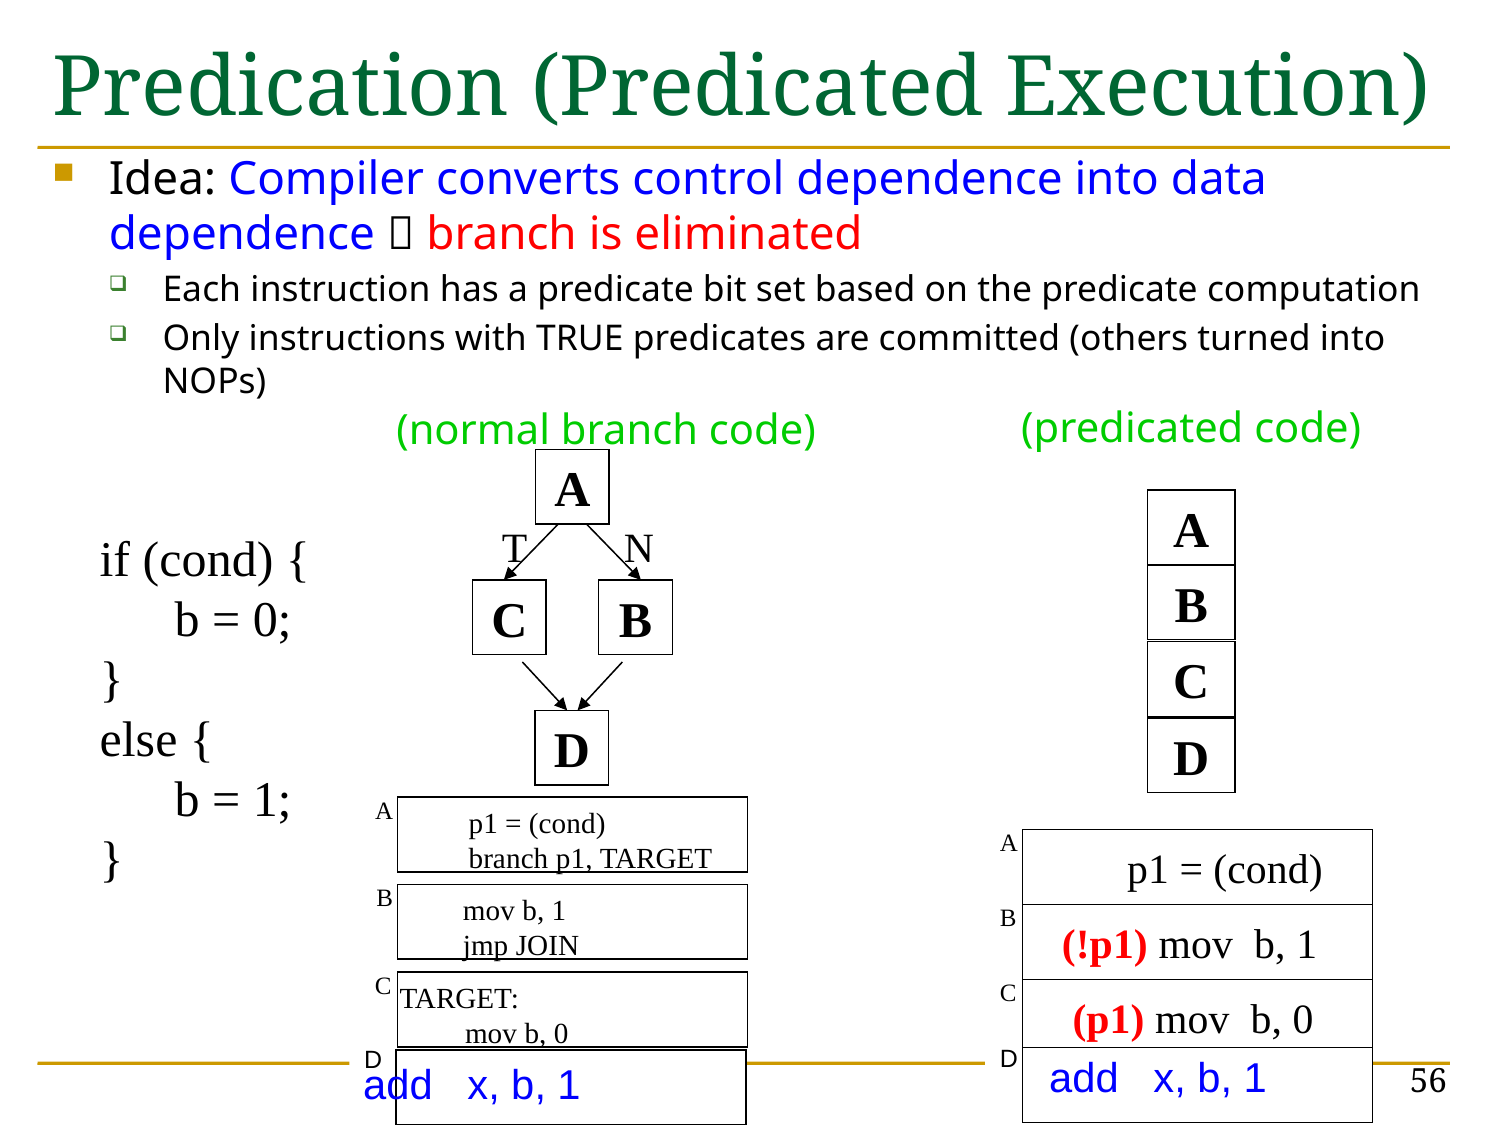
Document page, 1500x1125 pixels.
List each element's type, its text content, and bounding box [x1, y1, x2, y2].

text_box (predicated code) [906, 368, 1487, 459]
text_box add x, b, 1 [1034, 1043, 1482, 1109]
text_box add x, b, 1 [348, 1050, 796, 1115]
text_box [1338, 979, 1373, 1043]
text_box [84, 519, 326, 980]
text_box [1022, 979, 1047, 1047]
text_box [1022, 1047, 1373, 1123]
text_box [1338, 905, 1373, 979]
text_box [1147, 489, 1236, 795]
text_box p1 = (cond) (!p1) mov b, 1 (p1) mov b, 0 [1047, 809, 1338, 1043]
slide_number 56 [1373, 1036, 1462, 1043]
text_box C [985, 954, 1032, 1014]
title Predication (Predicated Execution) [37, 24, 1450, 141]
text_box A [985, 804, 1033, 864]
list Idea: Compiler converts control dependence into data dependence  branch is eliminated Each instruction has a predicate bit set based on the predicate computation Only instructions with TRUE predicates are committed (others turned into NOPs) [37, 141, 1450, 1016]
text_box B [985, 879, 1032, 939]
text_box D [985, 1034, 1022, 1080]
text_box [1022, 829, 1047, 905]
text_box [359, 370, 851, 1057]
text_box [395, 1115, 746, 1125]
text_box [1338, 829, 1373, 905]
text_box D [349, 1036, 354, 1050]
text_box [1022, 905, 1047, 979]
